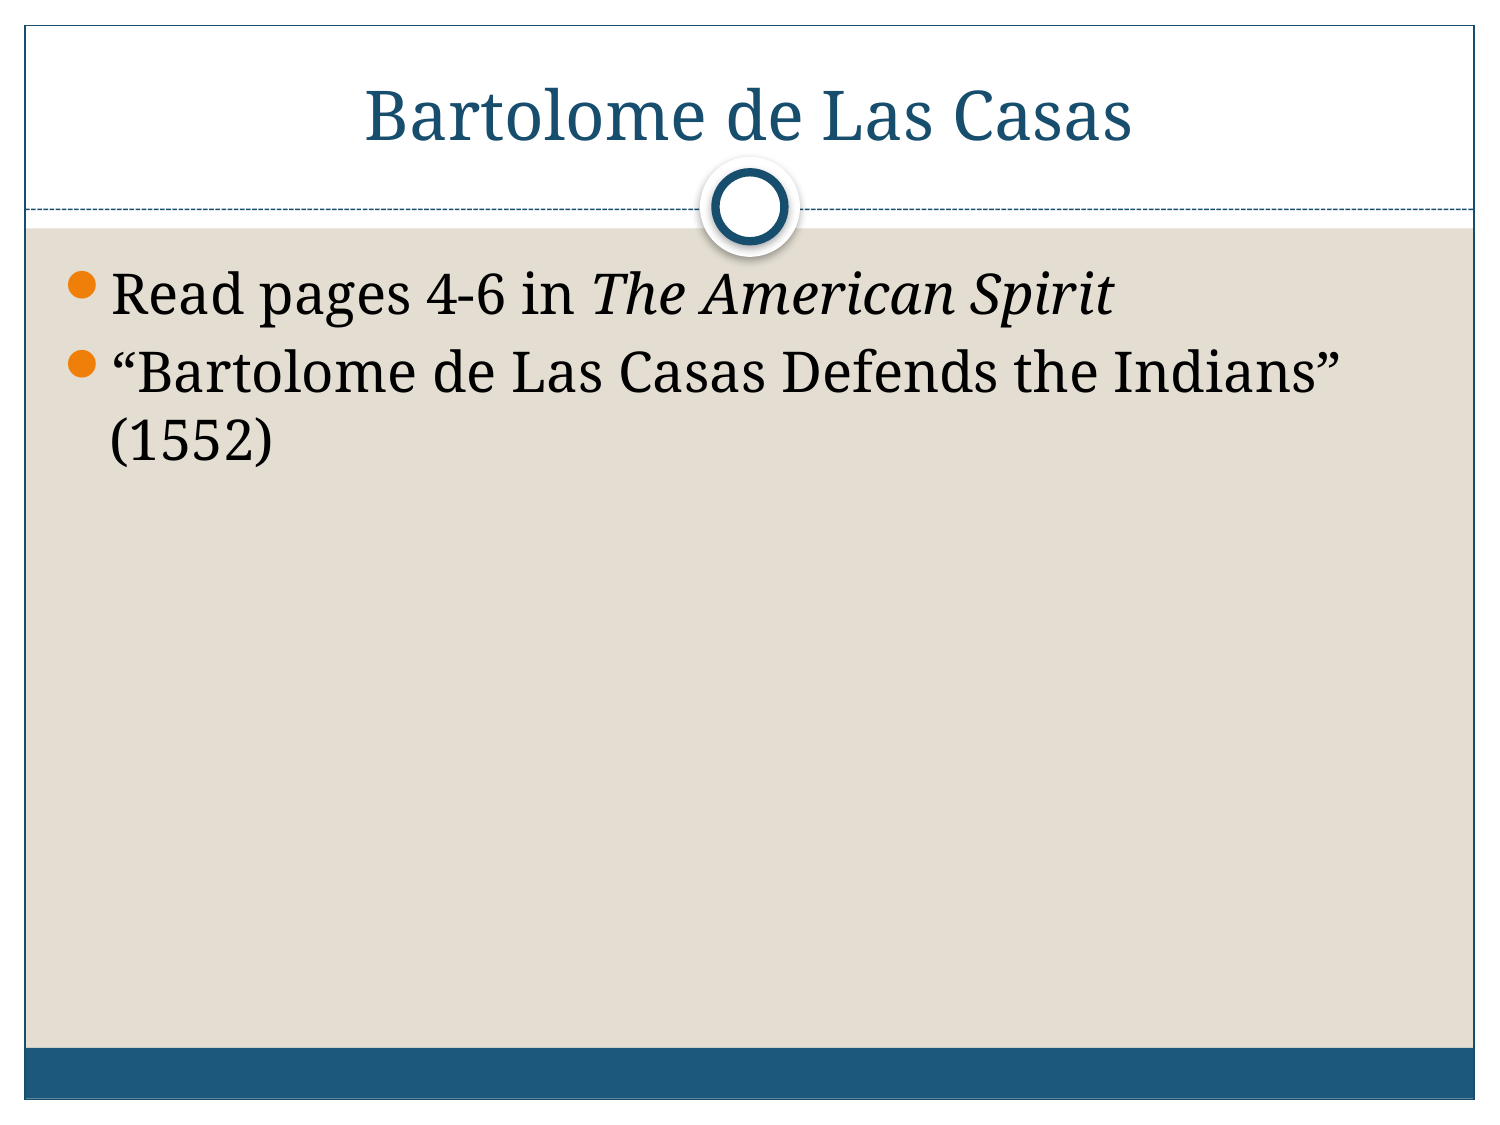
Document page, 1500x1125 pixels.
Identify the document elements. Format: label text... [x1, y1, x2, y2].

title Bartolome de Las Casas [49, 37, 1450, 162]
list Read pages 4-6 in The American Spirit “Bartolome de Las Casas Defends the Indians” (1552) [49, 250, 1445, 1001]
